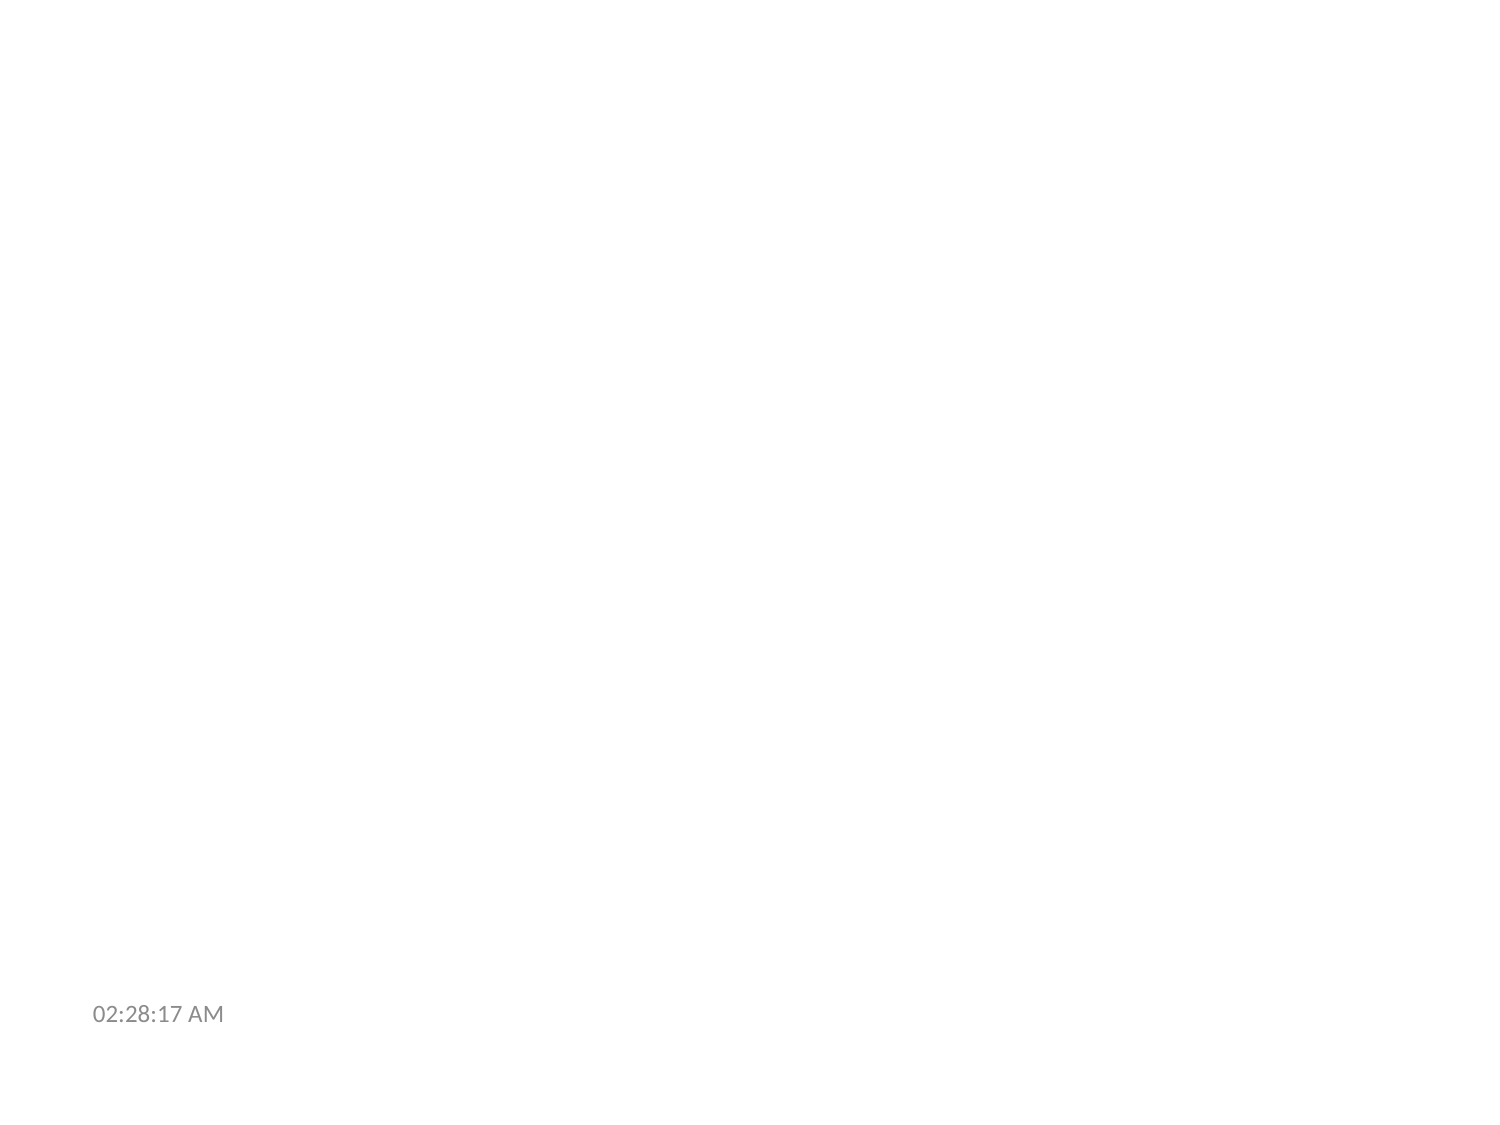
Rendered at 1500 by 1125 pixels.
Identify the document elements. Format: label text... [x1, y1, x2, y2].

text_box 3:35:09 PM [77, 982, 428, 1043]
